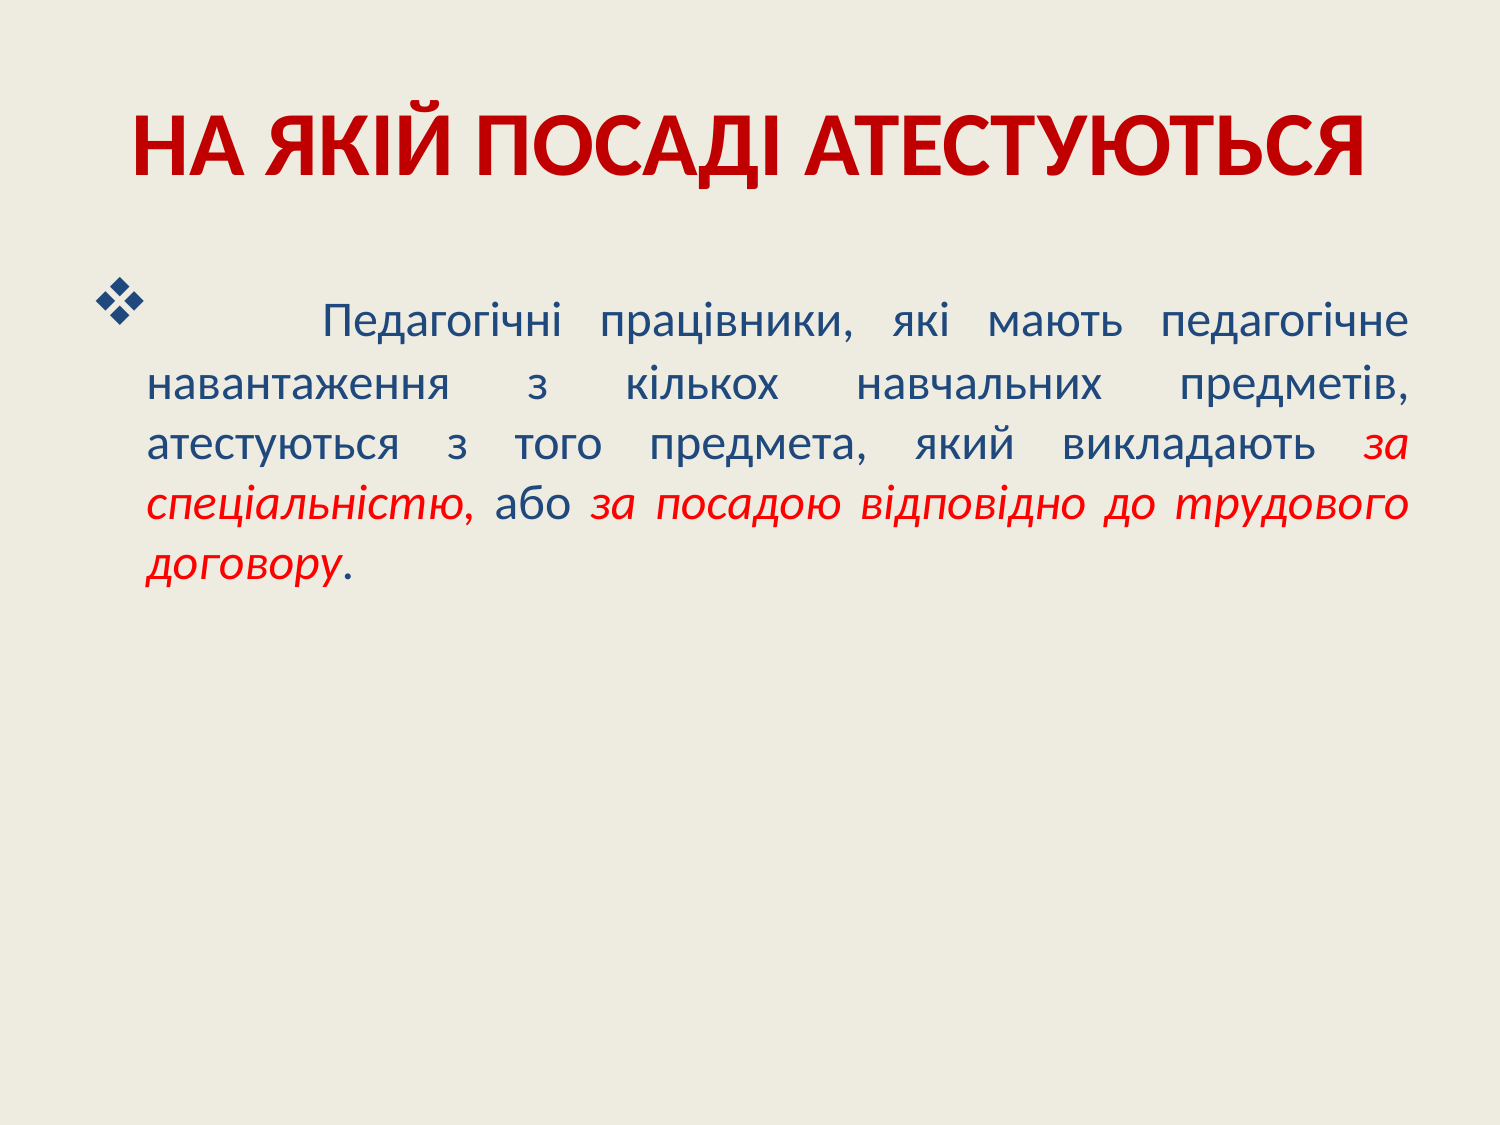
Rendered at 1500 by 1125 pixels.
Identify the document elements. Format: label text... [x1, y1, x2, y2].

title НА ЯКІЙ ПОСАДІ АТЕСТУЮТЬСЯ [75, 45, 1425, 233]
list Педагогічні працівники, які мають педагогічне навантаження з кількох навчальних предметів, атестуються з того предмета, який викладають за спеціальністю, або за посадою відповідно до трудового договору. [75, 262, 1425, 633]
